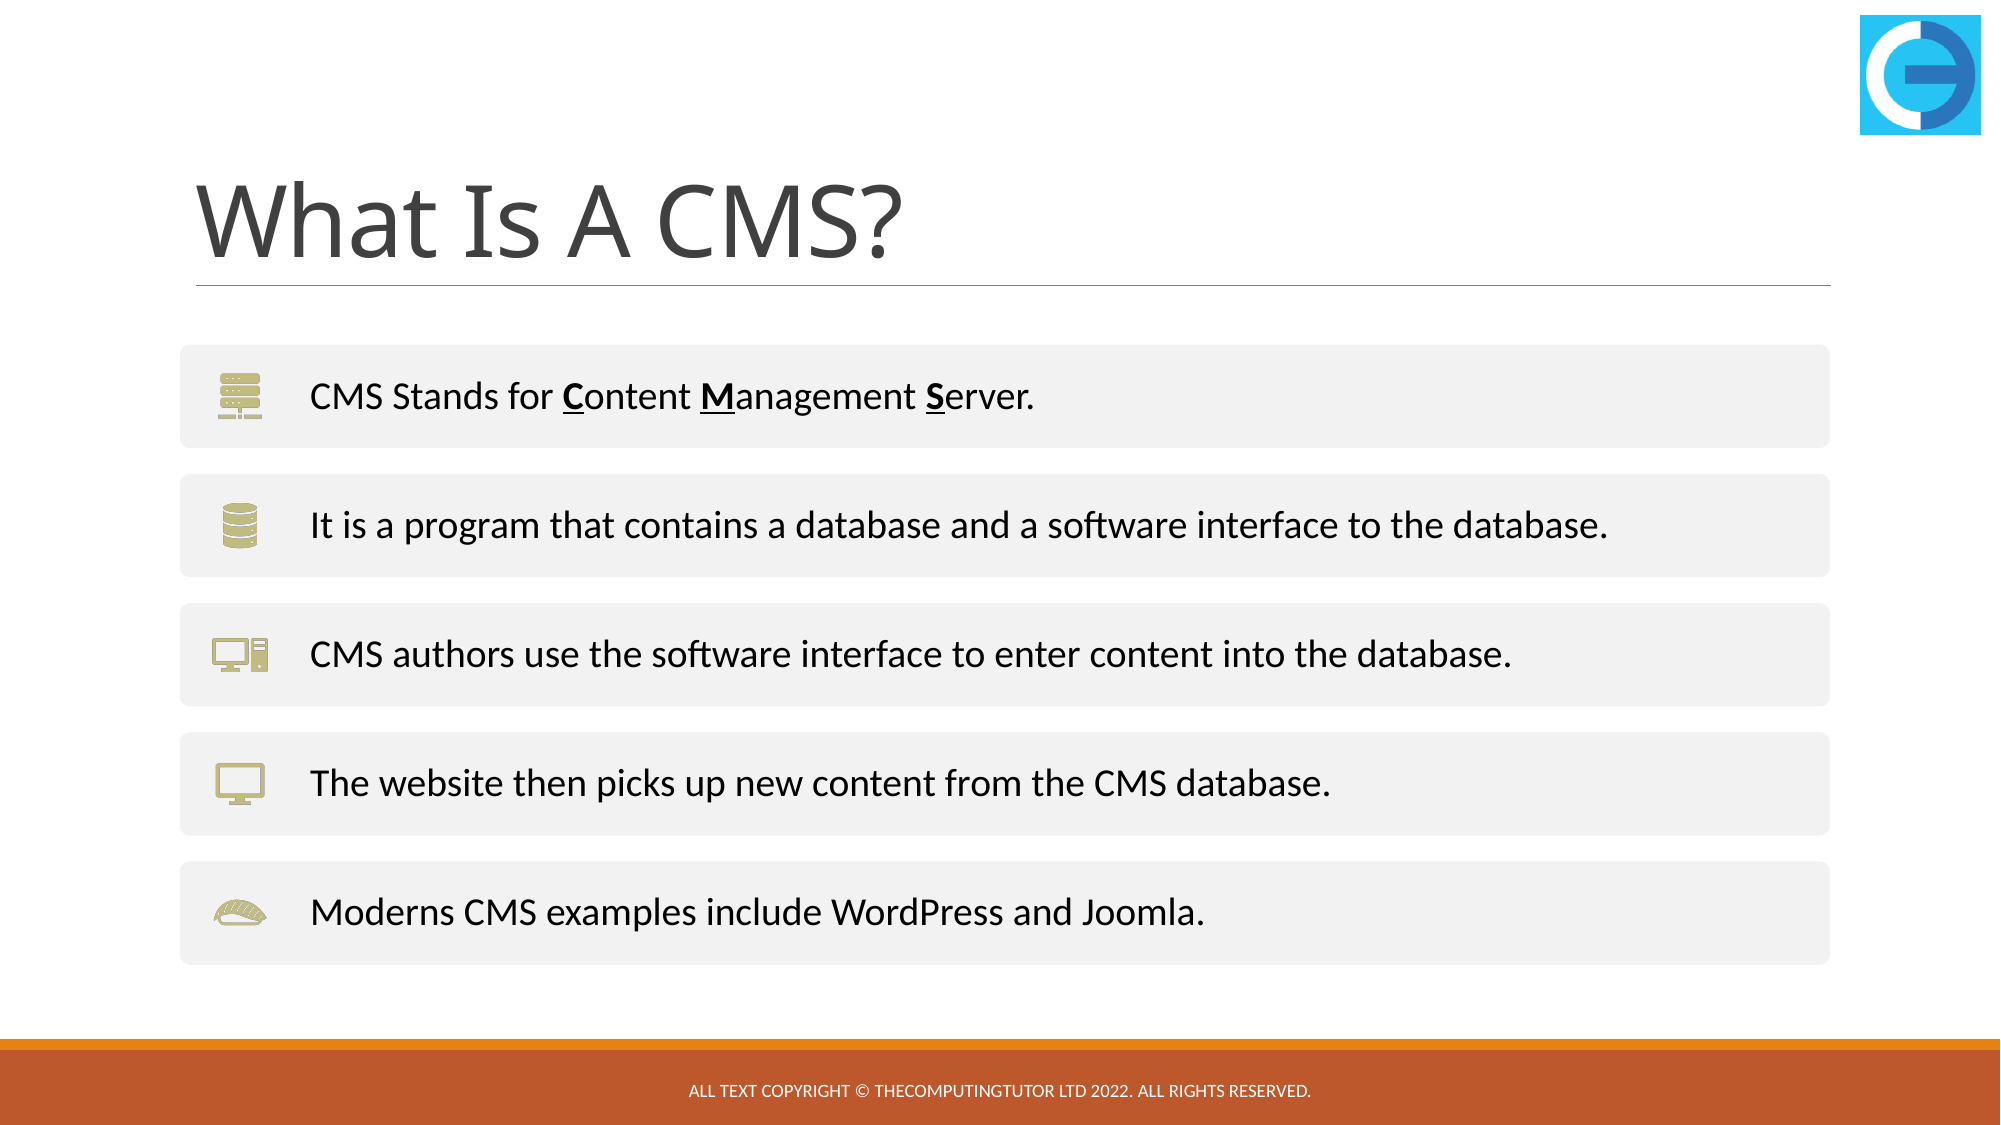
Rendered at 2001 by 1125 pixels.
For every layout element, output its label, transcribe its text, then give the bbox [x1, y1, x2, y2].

footer All text copyright © TheComputingTutor Ltd 2022. All rights Reserved. [604, 1059, 1396, 1120]
picture [1860, 15, 1981, 135]
title What Is A CMS? [180, 47, 1830, 285]
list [179, 343, 1831, 966]
